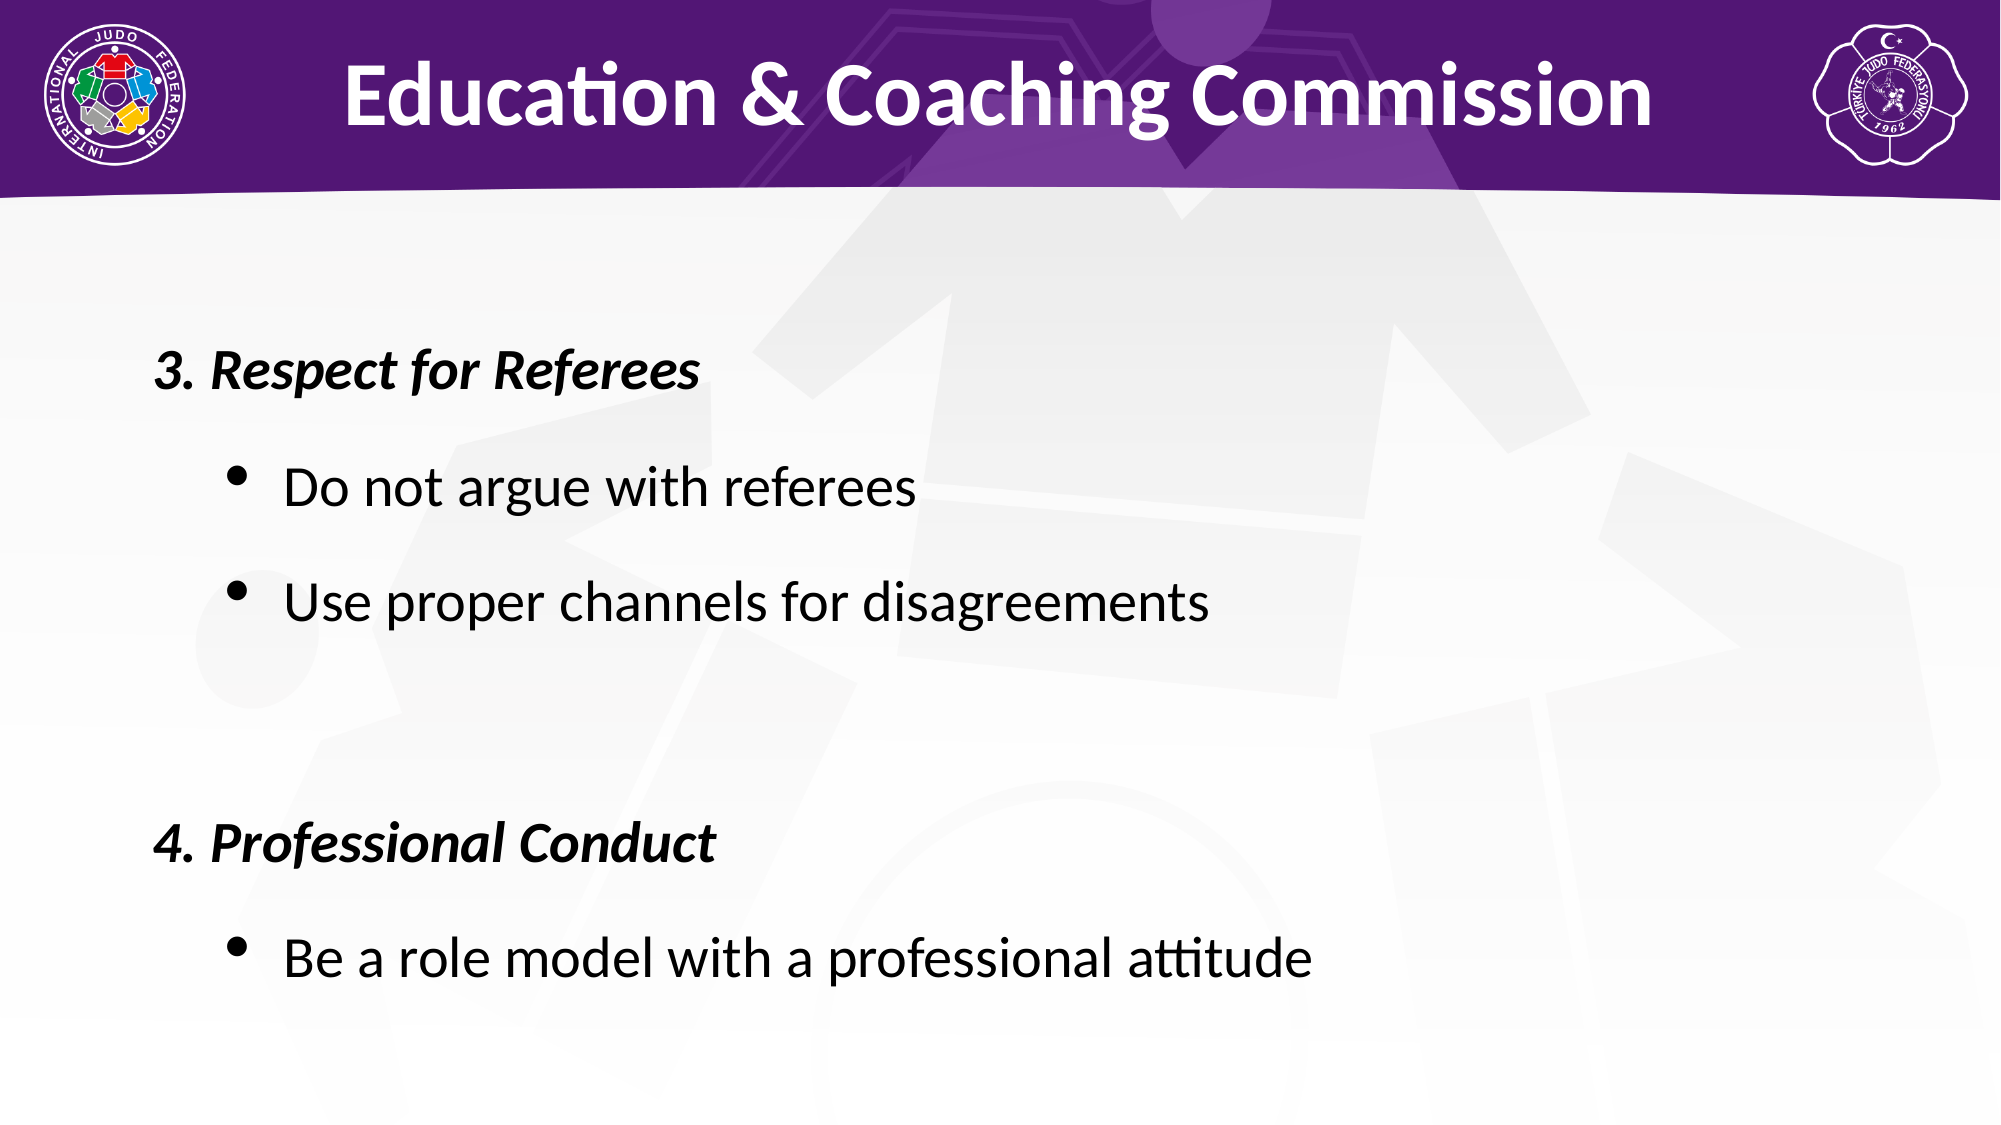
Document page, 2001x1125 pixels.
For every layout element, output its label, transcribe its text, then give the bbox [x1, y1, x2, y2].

text_box Education & Coaching Commission [0, 3, 2000, 189]
picture [0, 0, 2001, 1125]
list 3. Respect for Referees Do not argue with referees Use proper channels for disagreements 4. Professional Conduct Be a role model with a professional attitude [137, 236, 1863, 1093]
